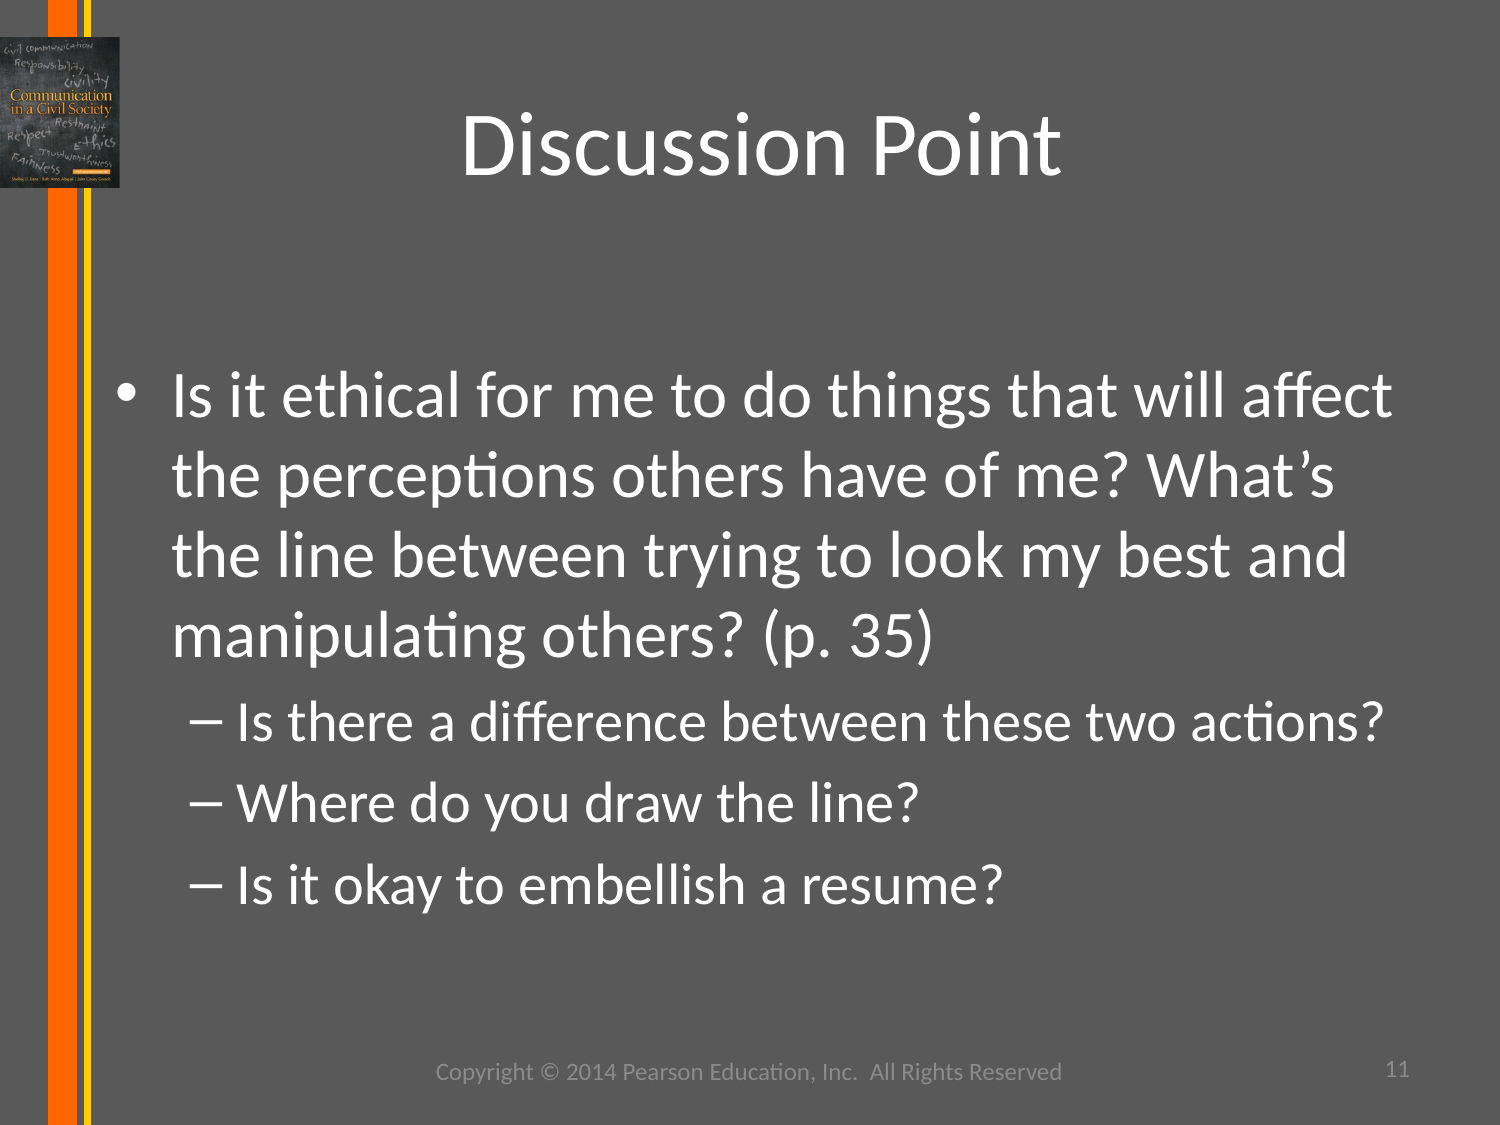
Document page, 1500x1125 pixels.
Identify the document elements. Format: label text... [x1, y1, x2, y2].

title Discussion Point [99, 44, 1426, 233]
slide_number 11 [1074, 1037, 1425, 1098]
picture [0, 37, 120, 188]
list Is it ethical for me to do things that will affect the perceptions others have of me? What’s the line between trying to look my best and manipulating others? (p. 35) Is there a difference between these two actions? Where do you draw the line? Is it okay to embellish a resume? [99, 262, 1426, 1006]
footer Copyright © 2014 Pearson Education, Inc. All Rights Reserved [75, 1037, 1425, 1103]
